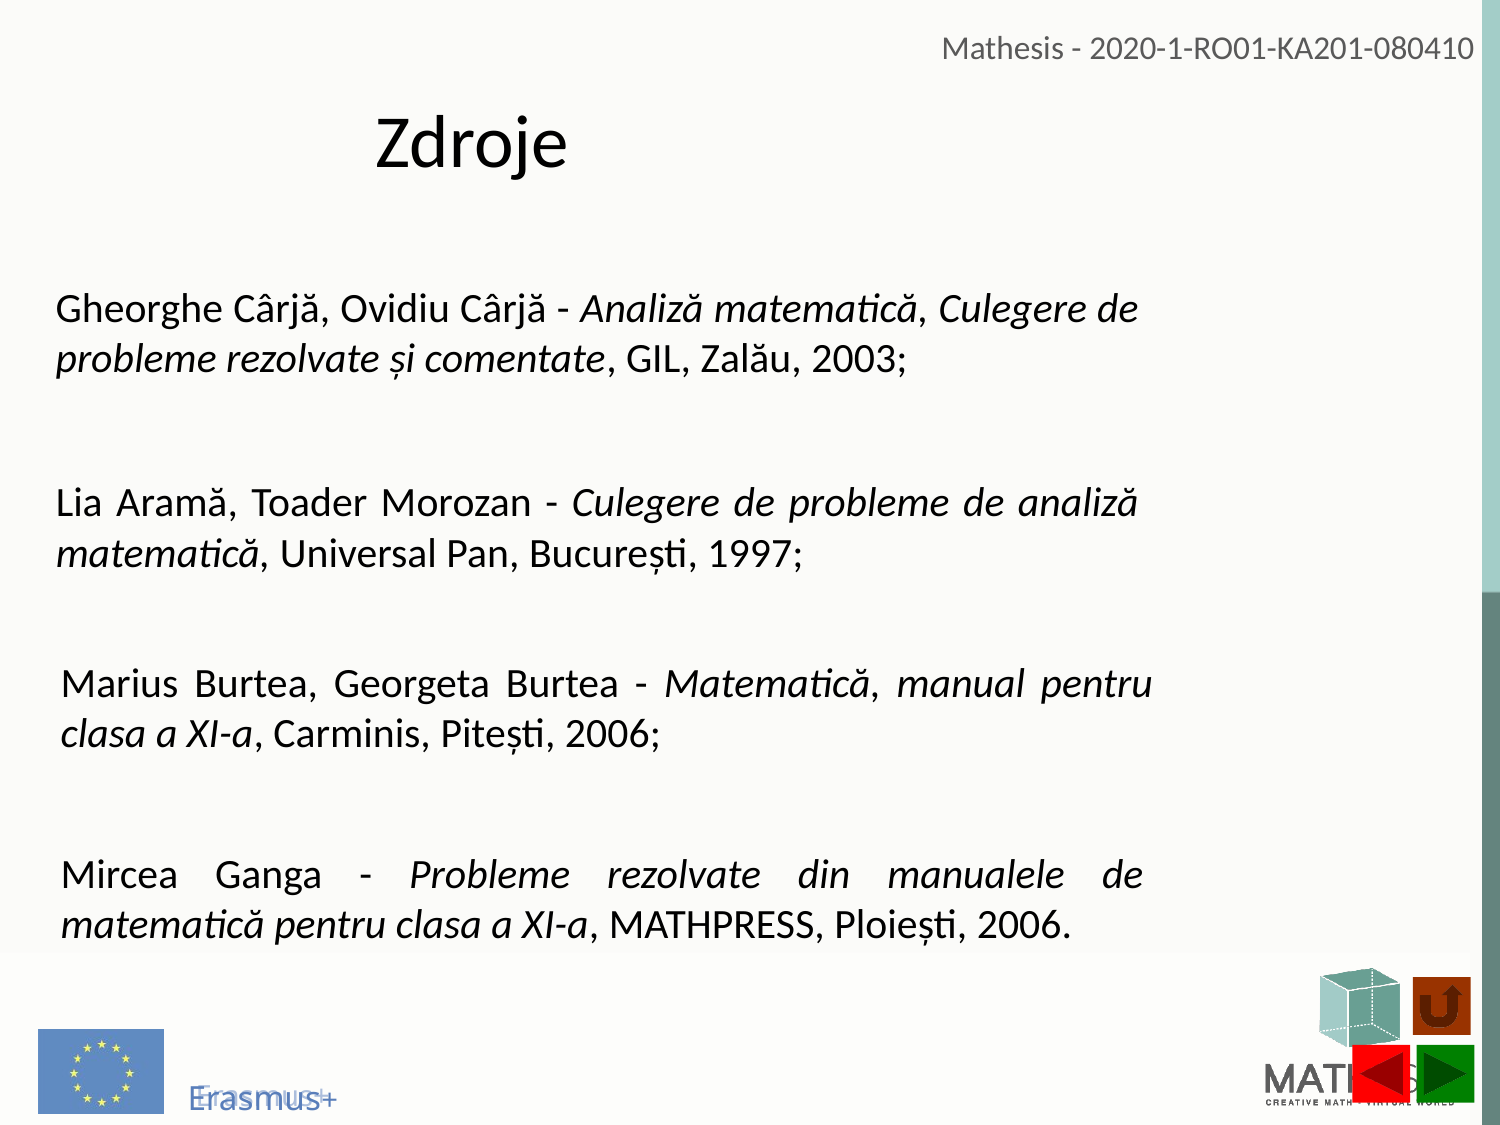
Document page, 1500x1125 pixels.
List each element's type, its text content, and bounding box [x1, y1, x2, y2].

text_box Lia Aramă, Toader Morozan - Culegere de probleme de analiză matematică, Universal Pan, Bucureşti, 1997; [41, 467, 1154, 583]
text_box [1416, 1044, 1475, 1103]
text_box Mircea Ganga - Probleme rezolvate din manualele de matematică pentru clasa a XI-a, MATHPRESS, Ploieşti, 2006. [45, 839, 1159, 955]
text_box Zdroje [182, 72, 762, 203]
text_box [1352, 1044, 1411, 1103]
text_box Gheorghe Cârjă, Ovidiu Cârjă - Analiză matematică, Culegere de probleme rezolvate şi comentate, GIL, Zalău, 2003; [40, 273, 1154, 389]
text_box Marius Burtea, Georgeta Burtea - Matematică, manual pentru clasa a XI-a, Carminis, Piteşti, 2006; [45, 648, 1168, 763]
text_box [1412, 977, 1471, 1035]
